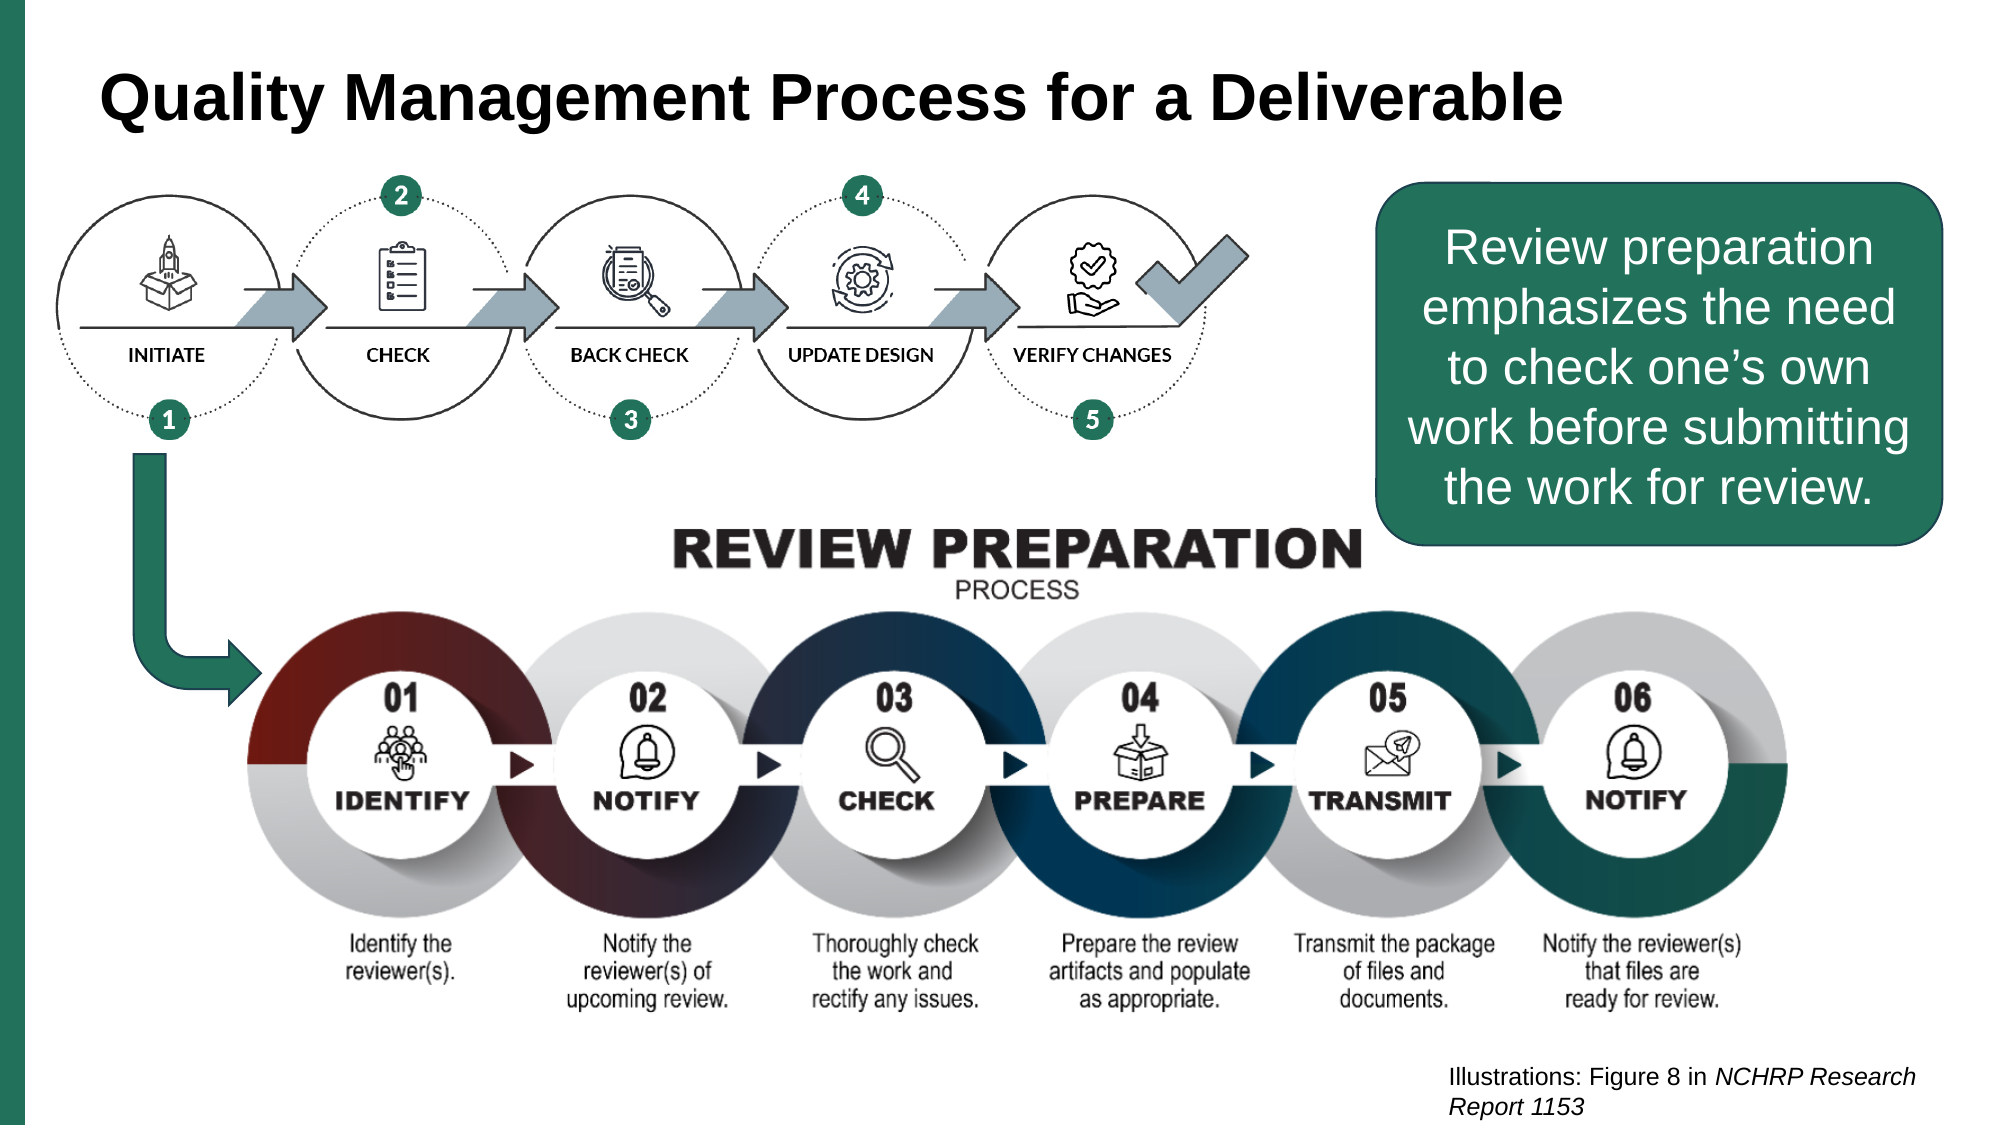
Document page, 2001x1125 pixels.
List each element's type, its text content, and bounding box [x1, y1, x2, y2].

picture [178, 507, 1808, 1032]
text_box Illustrations: Figure 8 in NCHRP Research Report 1153 [1433, 1053, 2000, 1125]
text_box Review preparation emphasizes the need to check one’s own work before submitting the work for review. [1375, 181, 1944, 547]
title Quality Management Process for a Deliverable [99, 62, 1900, 200]
text_box [132, 453, 178, 689]
picture [30, 165, 1278, 446]
